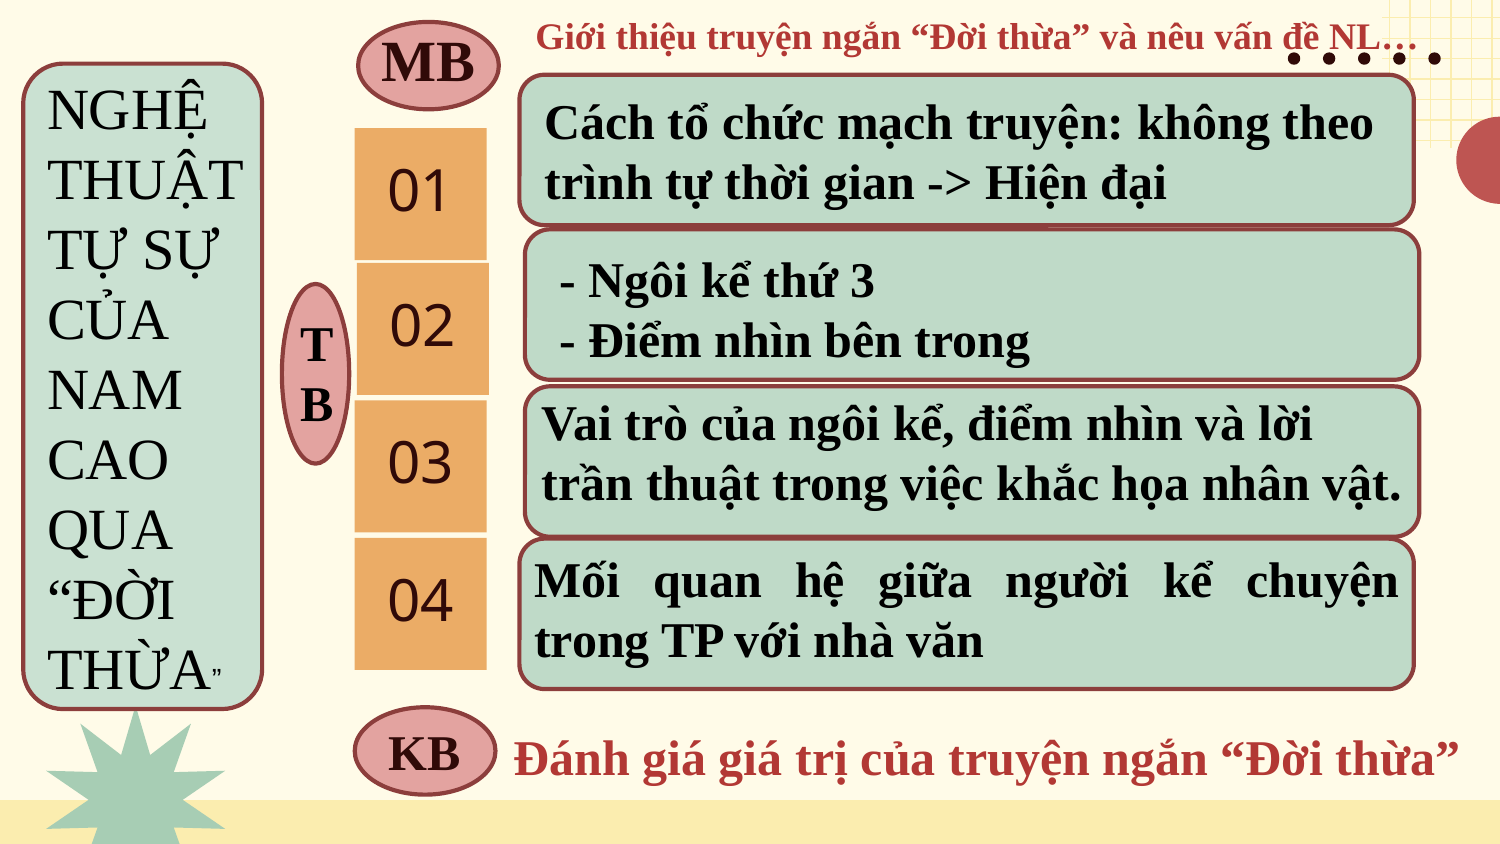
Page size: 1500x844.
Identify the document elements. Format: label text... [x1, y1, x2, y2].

text_box [522, 397, 1421, 539]
text_box [290, 281, 352, 466]
text_box [352, 719, 373, 783]
text_box [382, 788, 468, 797]
text_box [356, 42, 366, 89]
text_box [520, 676, 1414, 692]
text_box [522, 227, 1422, 382]
text_box [279, 321, 286, 427]
text_box [384, 705, 466, 713]
text_box [517, 72, 1410, 228]
text_box MB [366, 15, 508, 101]
text_box TB [286, 304, 337, 440]
text_box Giới thiệu truyện ngắn “Đời thừa” và nêu vấn đề NL… [520, 4, 1468, 65]
text_box Mối quan hệ giữa người kể chuyện trong TP với nhà văn [519, 540, 1414, 676]
title 03 [354, 400, 487, 533]
title 01 [354, 128, 487, 261]
text_box [382, 101, 475, 112]
text_box 04 [354, 537, 487, 670]
text_box Vai trò của ngôi kể, điểm nhìn và lời trần thuật trong việc khắc họa nhân vật. [527, 383, 1422, 518]
text_box Cách tổ chức mạch truyện: không theo trình tự thời gian -> Hiện đại [529, 81, 1415, 217]
text_box [21, 75, 32, 698]
text_box KB [373, 713, 499, 788]
text_box Đánh giá giá trị của truyện ngắn “Đời thừa” [498, 718, 1500, 794]
text_box - Ngôi kể thứ 3 - Điểm nhìn bên trong [544, 239, 1301, 375]
title 02 [356, 262, 489, 395]
text_box NGHỆ THUẬT TỰ SỰ CỦA NAM CAO QUA “ĐỜI THỪA” [32, 63, 268, 709]
